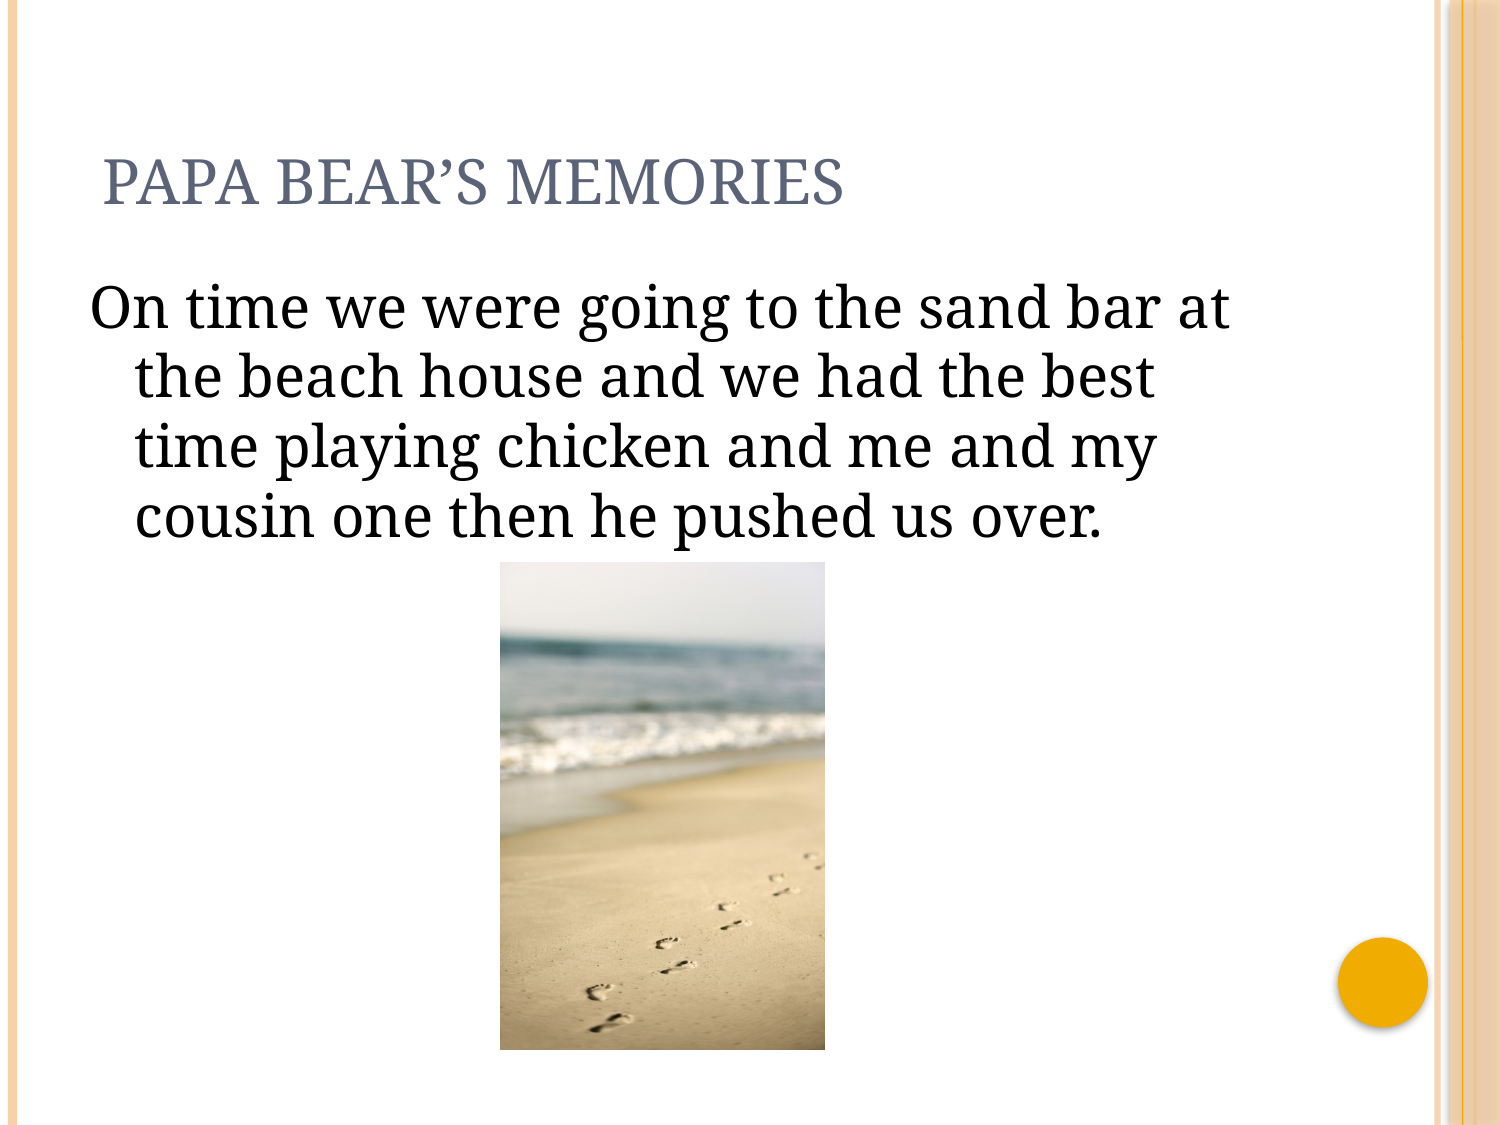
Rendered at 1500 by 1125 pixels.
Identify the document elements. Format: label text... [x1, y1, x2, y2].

picture [499, 561, 826, 1051]
title Papa Bear’s memories [87, 37, 1313, 225]
list On time we were going to the sand bar at the beach house and we had the best time playing chicken and me and my cousin one then he pushed us over. [75, 262, 1300, 1062]
